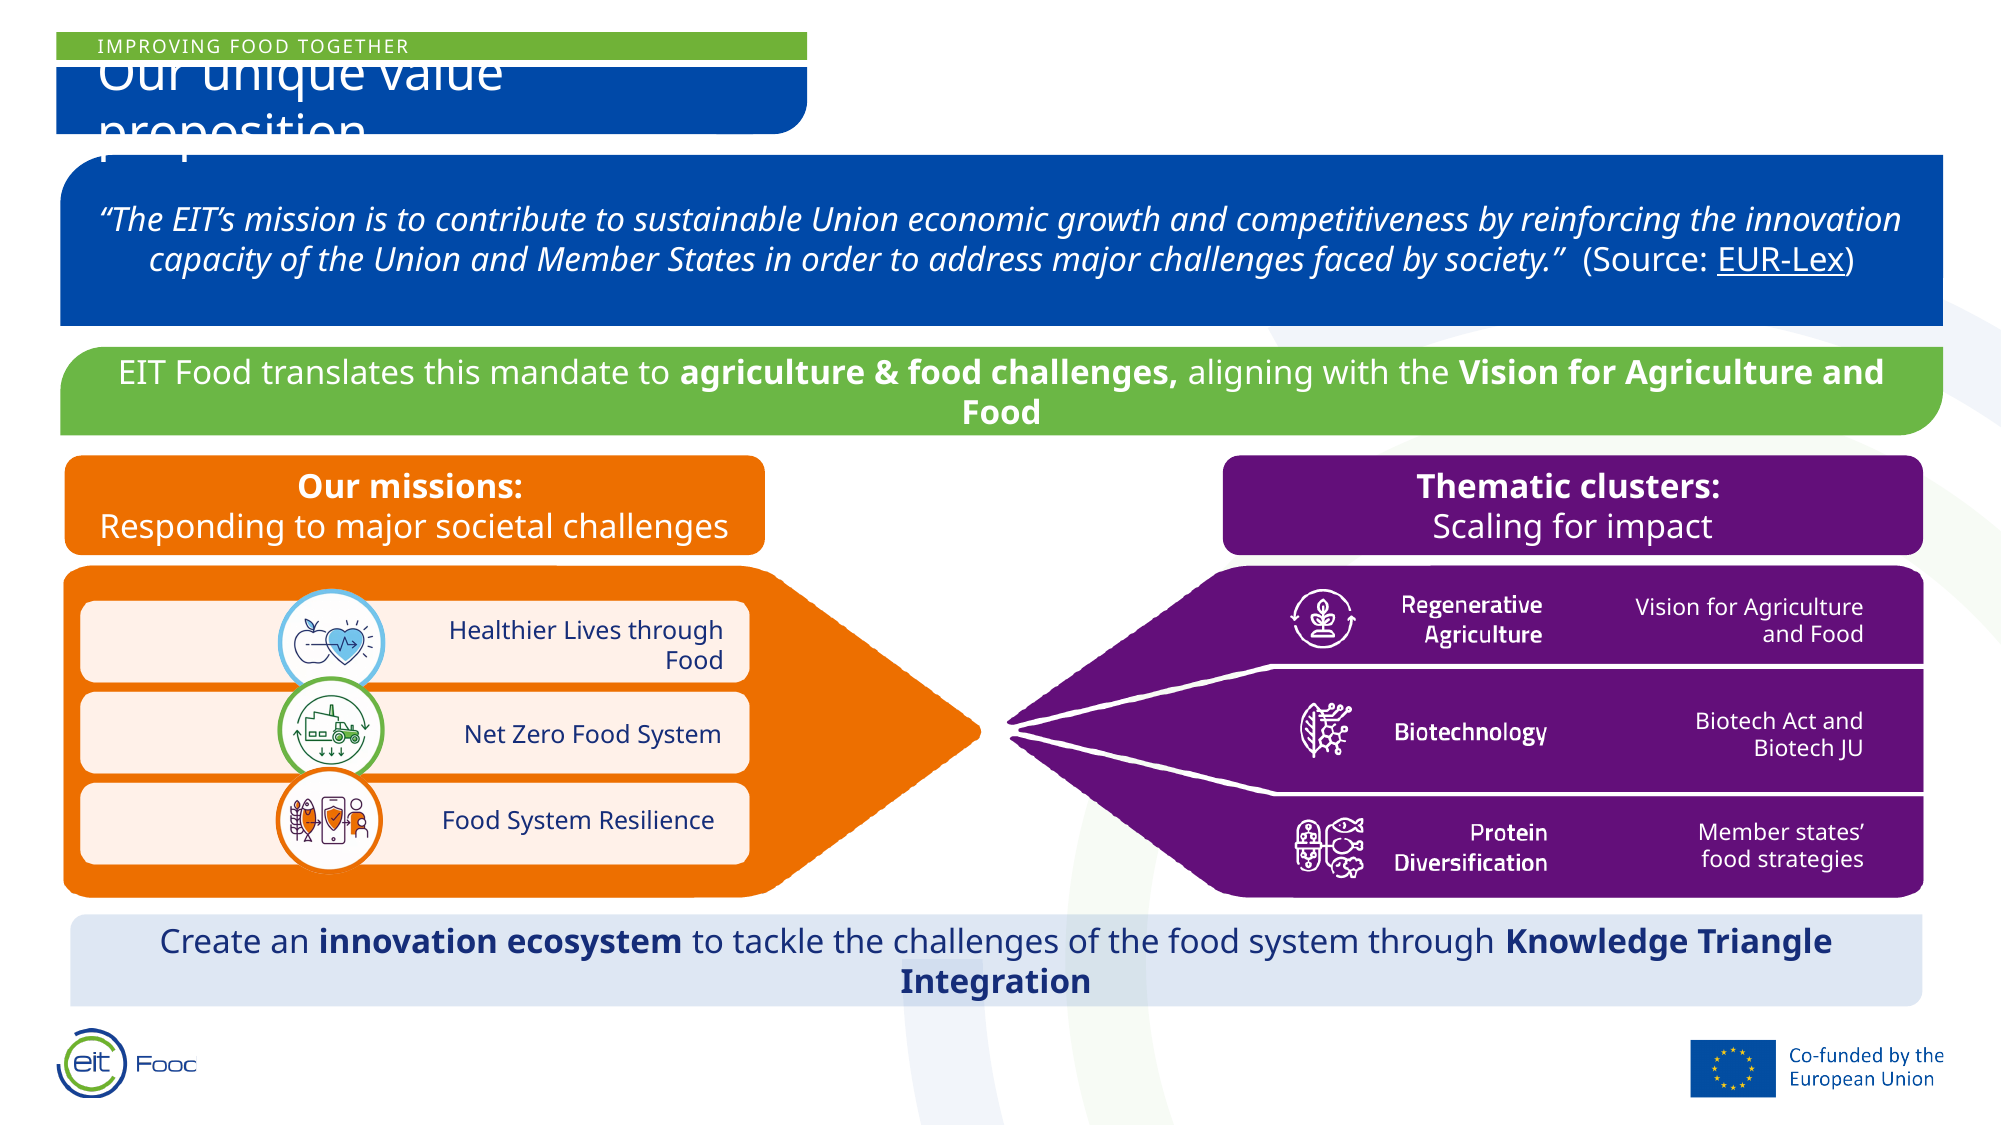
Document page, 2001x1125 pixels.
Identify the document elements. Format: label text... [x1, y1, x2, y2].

text_box Our missions: Responding to major societal challenges [62, 453, 768, 525]
picture [1668, 1025, 1944, 1112]
text_box EIT Food translates this mandate to agriculture & food challenges, aligning with the Vision for Agriculture and Food [58, 344, 1946, 438]
text_box Create an innovation ecosystem to tackle the challenges of the food system through Knowledge Triangle Integration [68, 922, 1925, 1009]
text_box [56, 66, 808, 135]
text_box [31, 526, 1944, 912]
text_box “The EIT’s mission is to contribute to sustainable Union economic growth and competitiveness by reinforcing the innovation capacity of the Union and Member States in order to address major challenges faced by society.” (Source: EUR-Lex) [58, 152, 1946, 328]
text_box IMPROVING FOOD TOGETHER [54, 30, 809, 62]
text_box Thematic clusters: Scaling for impact [1220, 453, 1926, 525]
